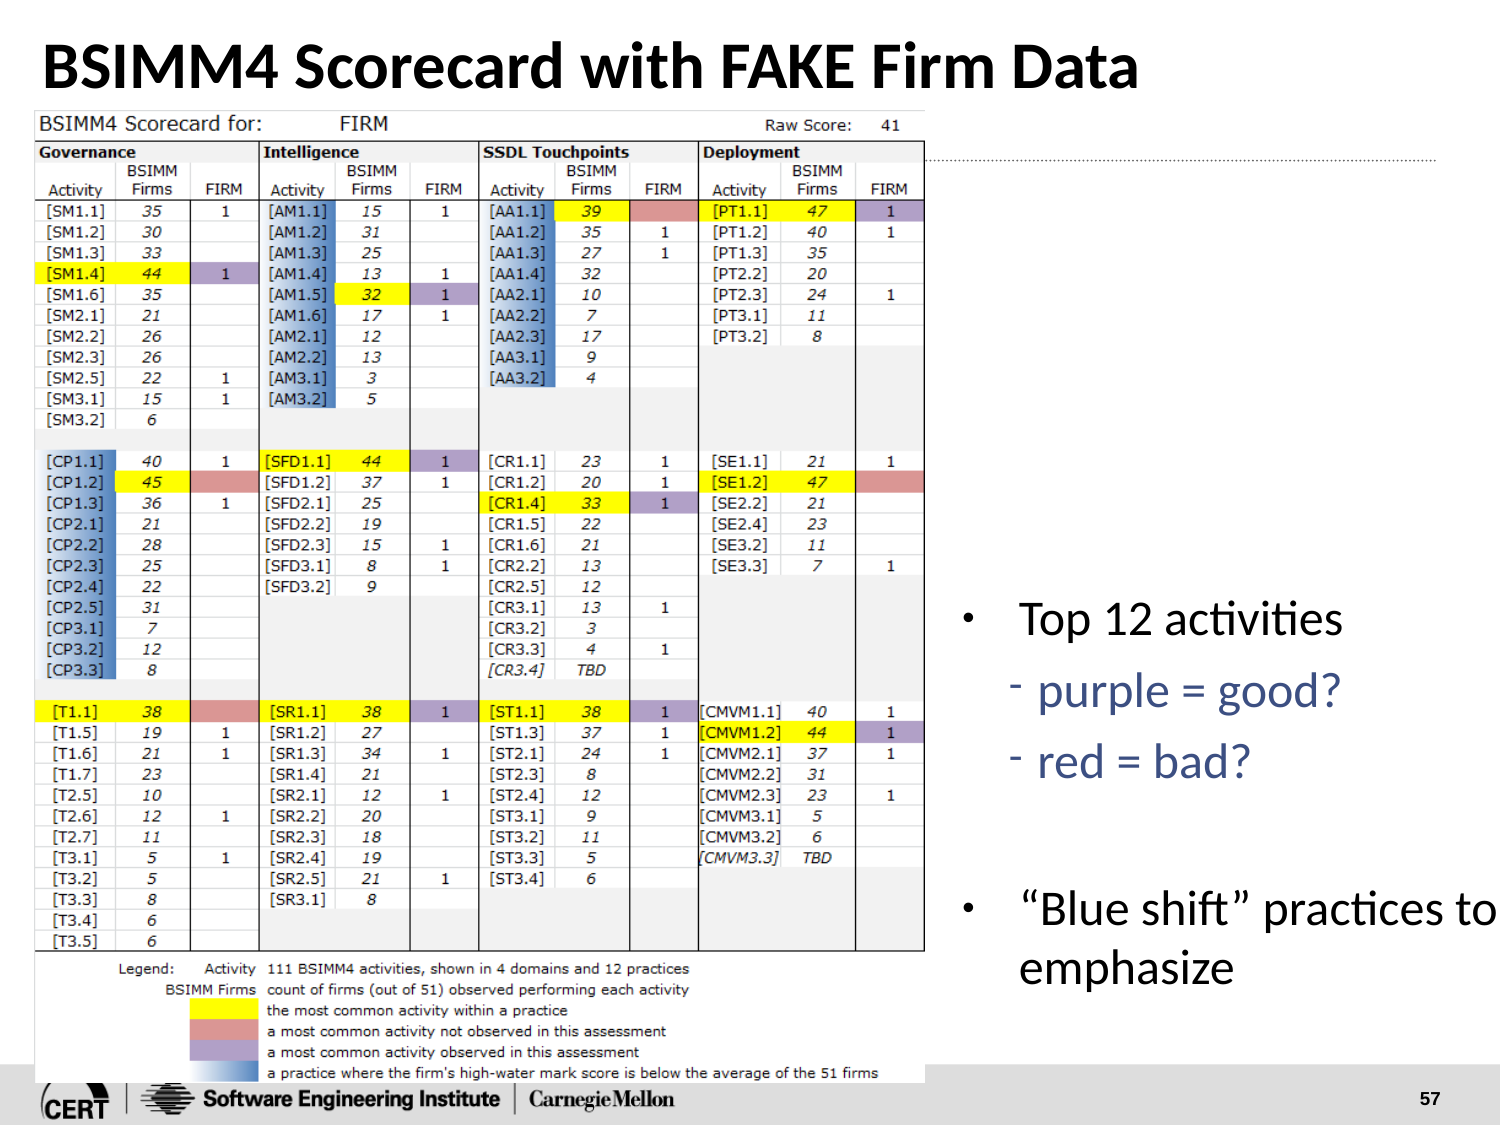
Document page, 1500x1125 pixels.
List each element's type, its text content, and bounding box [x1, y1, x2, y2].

picture [24, 110, 925, 1125]
title BSIMM4 Scorecard with FAKE Firm Data [42, 37, 1434, 155]
list Top 12 activities purple = good? red = bad? “Blue shift” practices to emphasize [962, 588, 1500, 1095]
